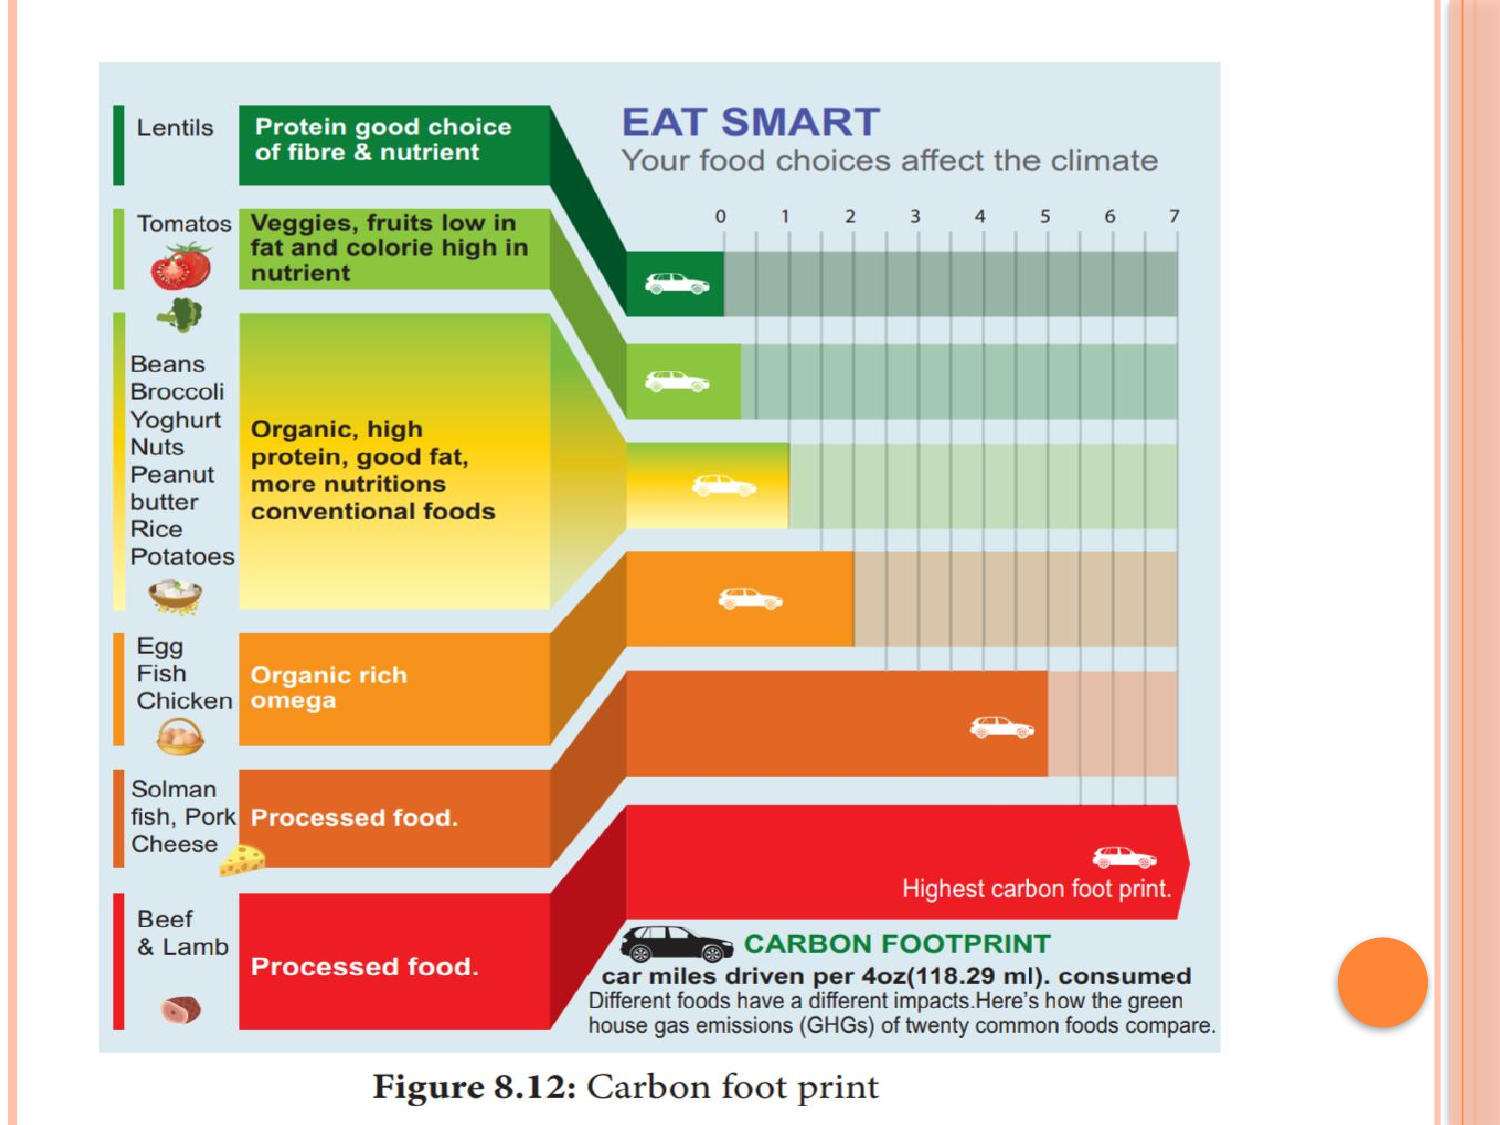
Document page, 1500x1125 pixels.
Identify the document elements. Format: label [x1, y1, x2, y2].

list [99, 61, 1238, 1125]
